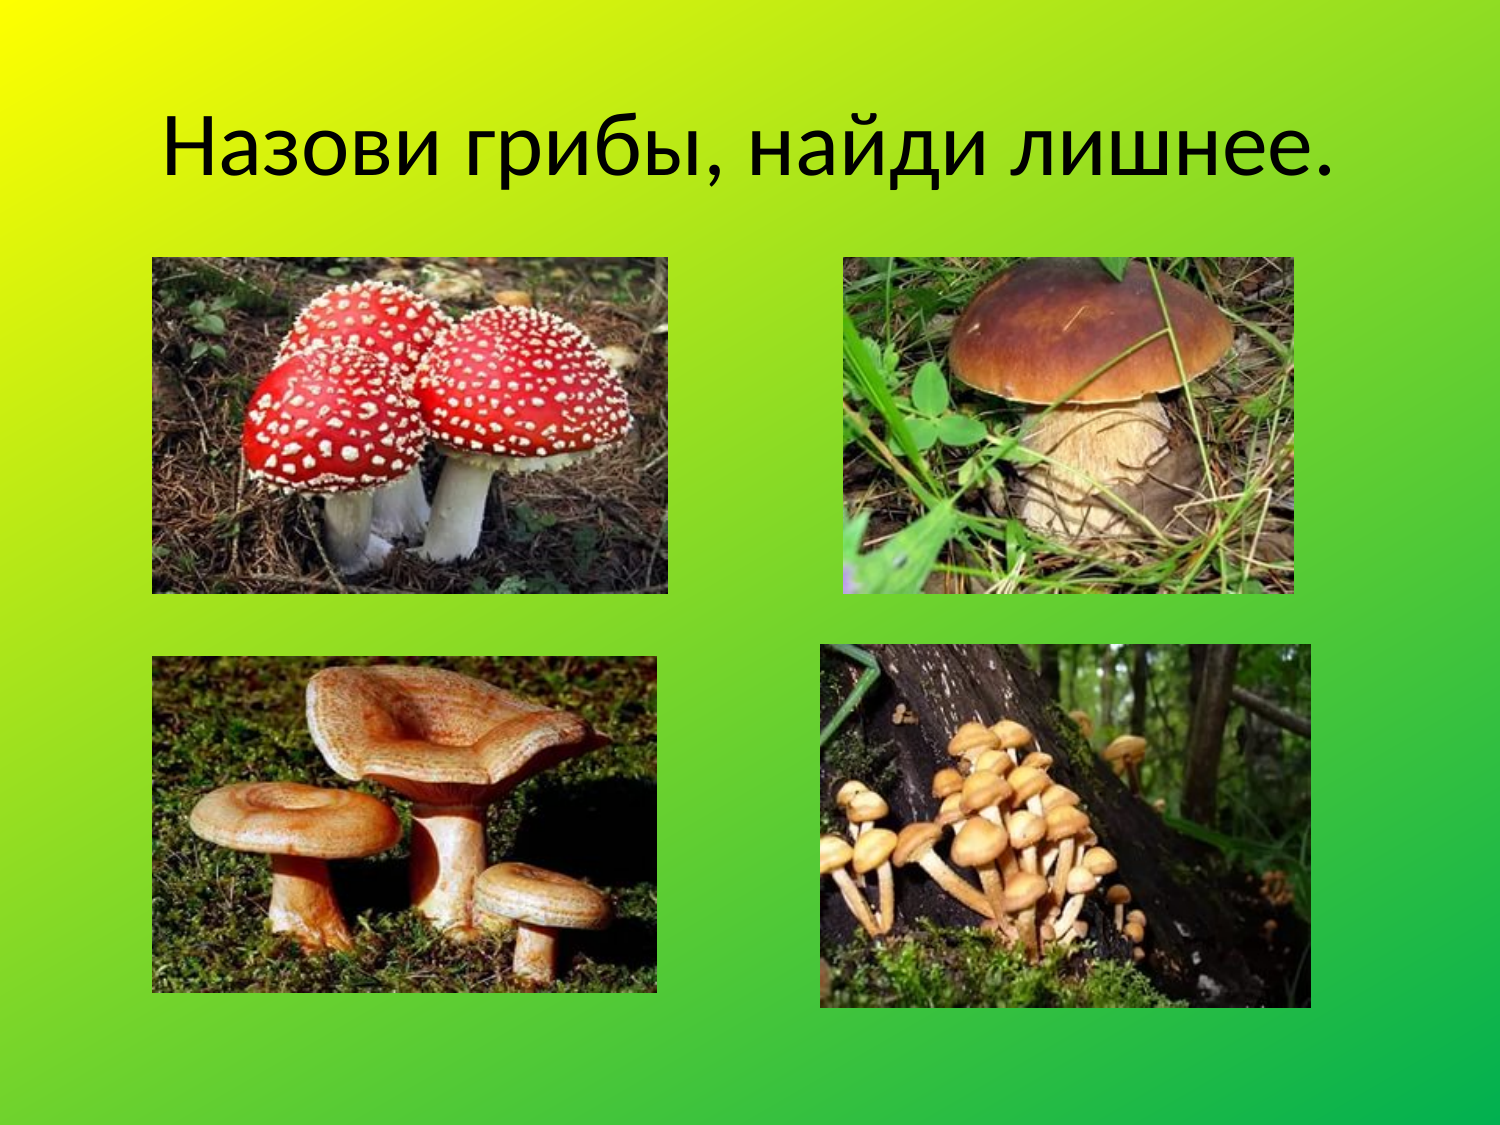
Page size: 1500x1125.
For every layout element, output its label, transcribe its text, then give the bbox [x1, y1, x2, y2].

picture [820, 644, 1312, 1008]
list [152, 257, 669, 595]
picture [152, 656, 657, 993]
picture [843, 257, 1294, 595]
title Назови грибы, найди лишнее. [75, 45, 1425, 233]
